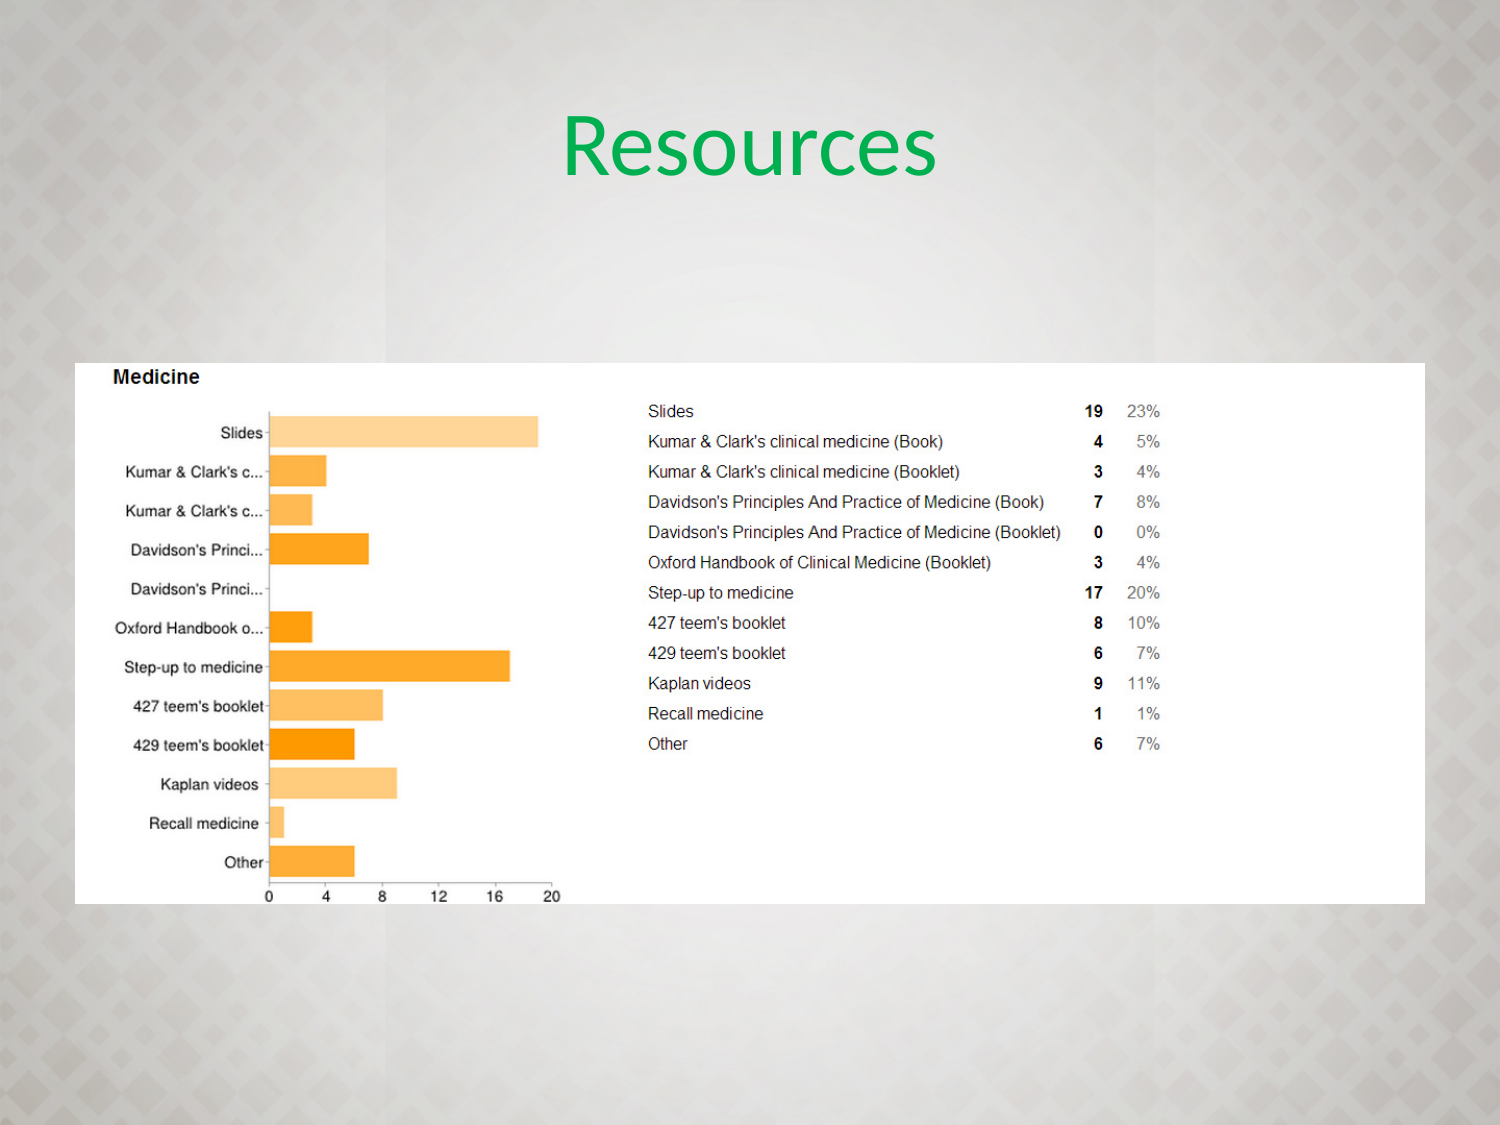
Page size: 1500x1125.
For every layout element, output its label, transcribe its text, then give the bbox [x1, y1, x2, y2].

picture [0, 0, 1500, 1125]
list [74, 363, 1426, 905]
title Resources [75, 45, 1425, 233]
